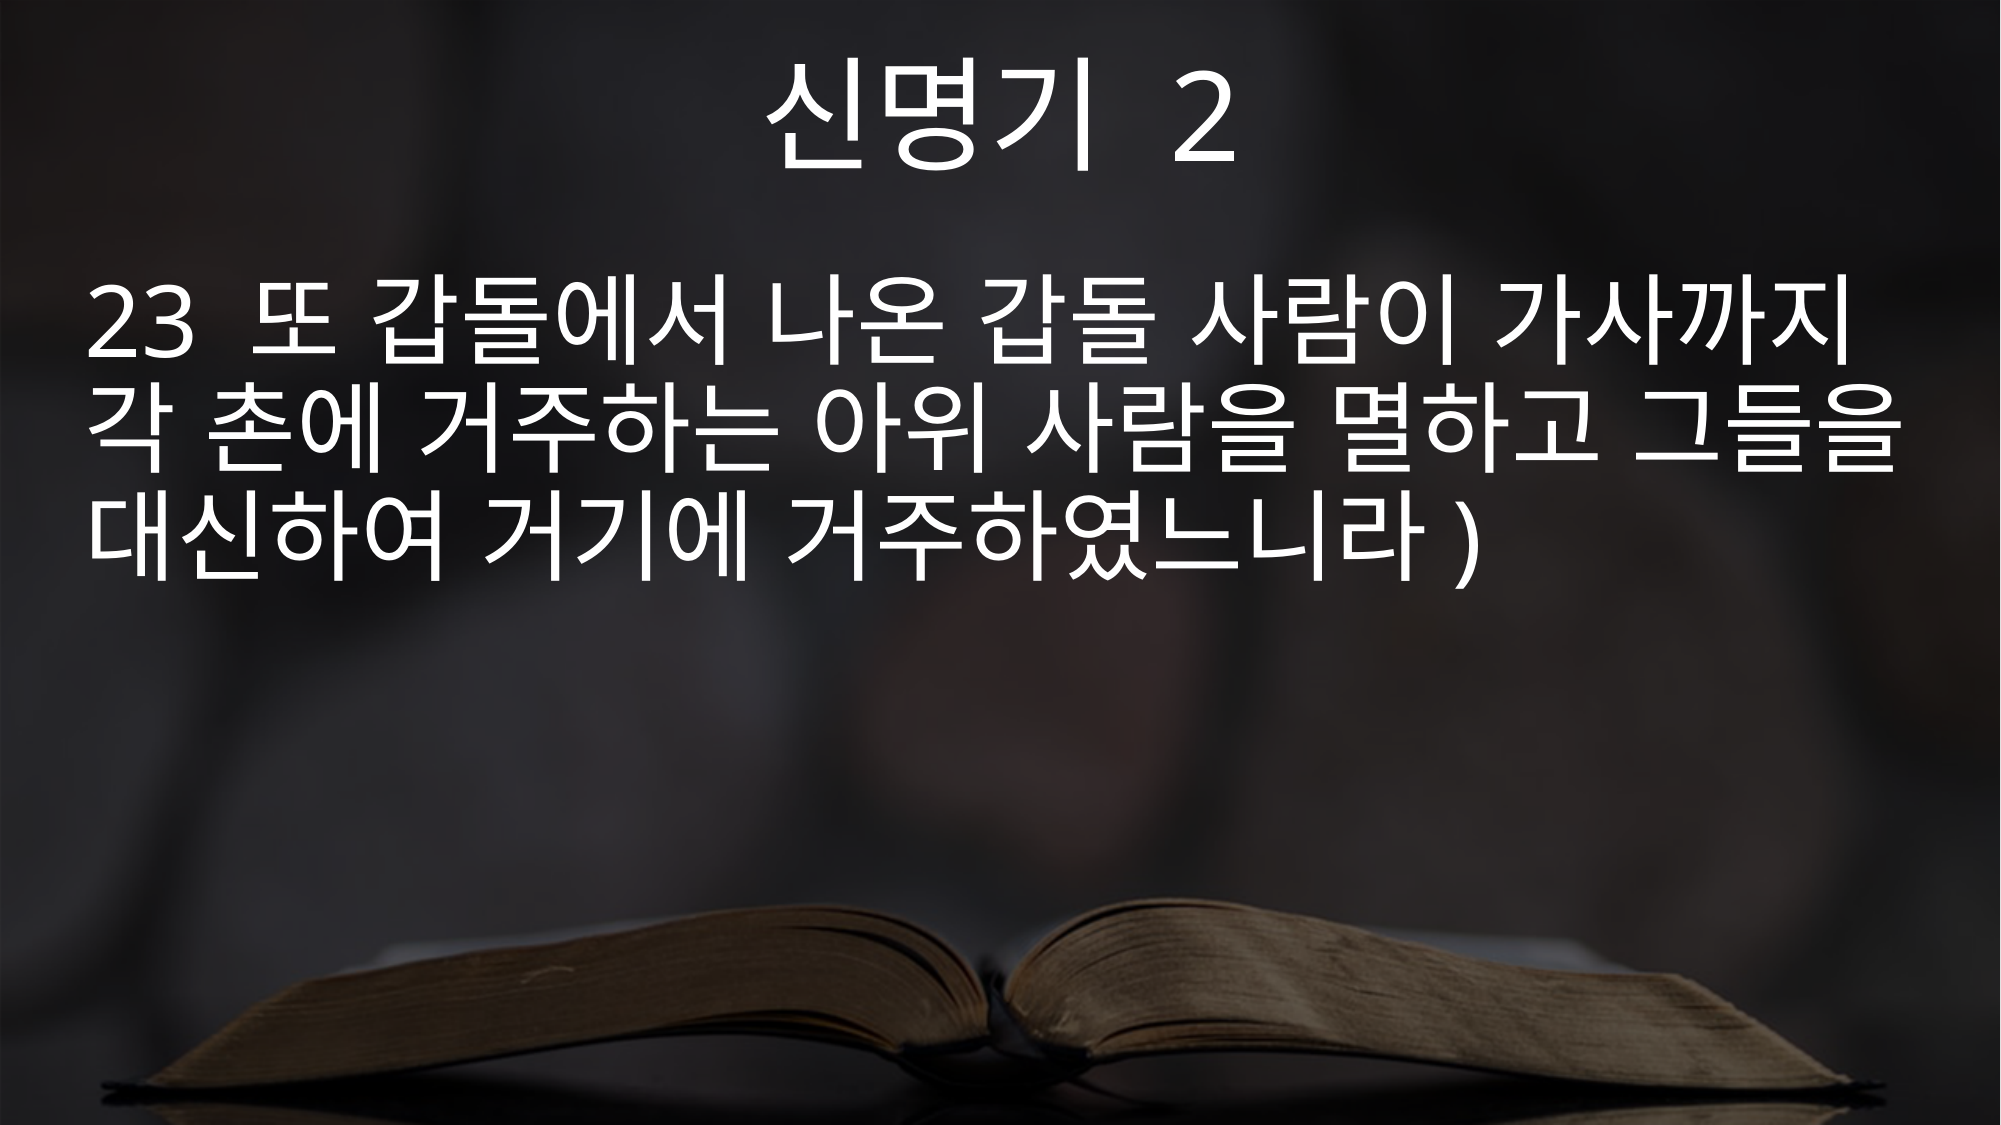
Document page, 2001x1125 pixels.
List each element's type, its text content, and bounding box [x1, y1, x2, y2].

list 23 또 갑돌에서 나온 갑돌 사람이 가사까지 각 촌에 거주하는 아위 사람을 멸하고 그들을 대신하여 거기에 거주하였느니라) [69, 263, 1953, 423]
footer 신명기 2 [0, 32, 2000, 192]
picture [0, 0, 2001, 1125]
